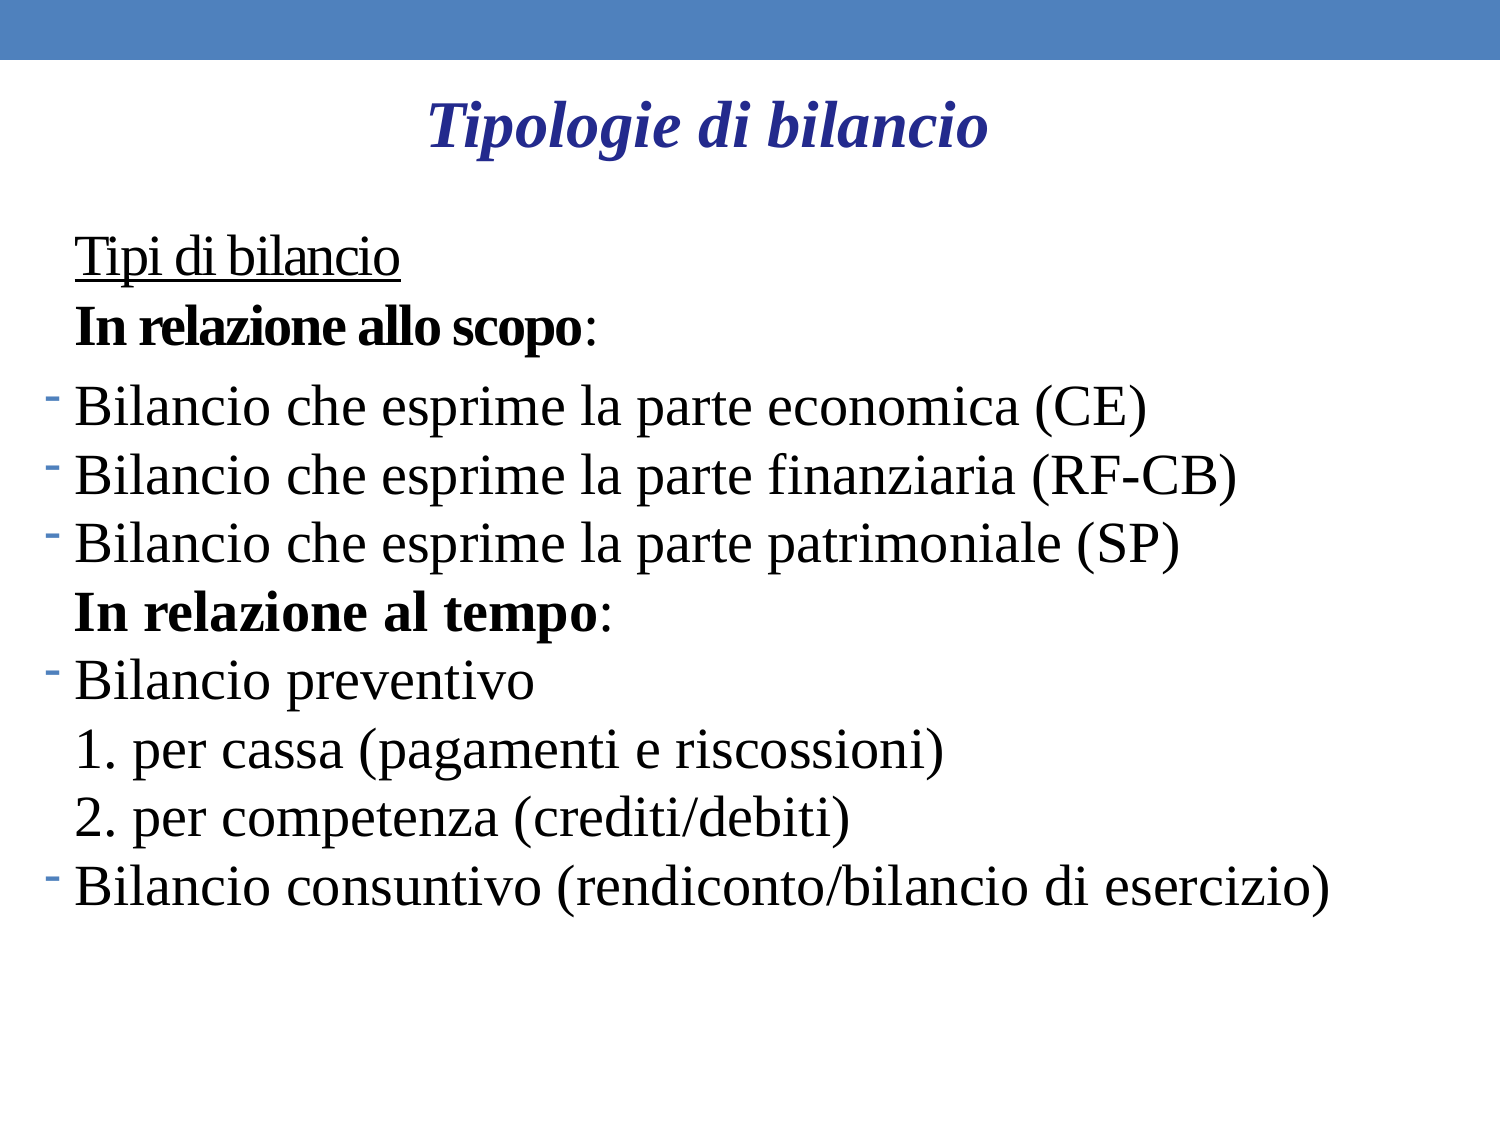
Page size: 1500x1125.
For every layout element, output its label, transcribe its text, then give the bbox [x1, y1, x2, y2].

title Tipi di bilancio In relazione allo scopo: [59, 200, 1500, 374]
text_box Tipologie di bilancio [417, 26, 1032, 216]
list Bilancio che esprime la parte economica (CE) Bilancio che esprime la parte finanziaria (RF-CB) Bilancio che esprime la parte patrimoniale (SP) In relazione al tempo: Bilancio preventivo 1. per cassa (pagamenti e riscossioni) 2. per competenza (crediti/debiti) Bilancio consuntivo (rendiconto/bilancio di esercizio) [29, 373, 1430, 1074]
